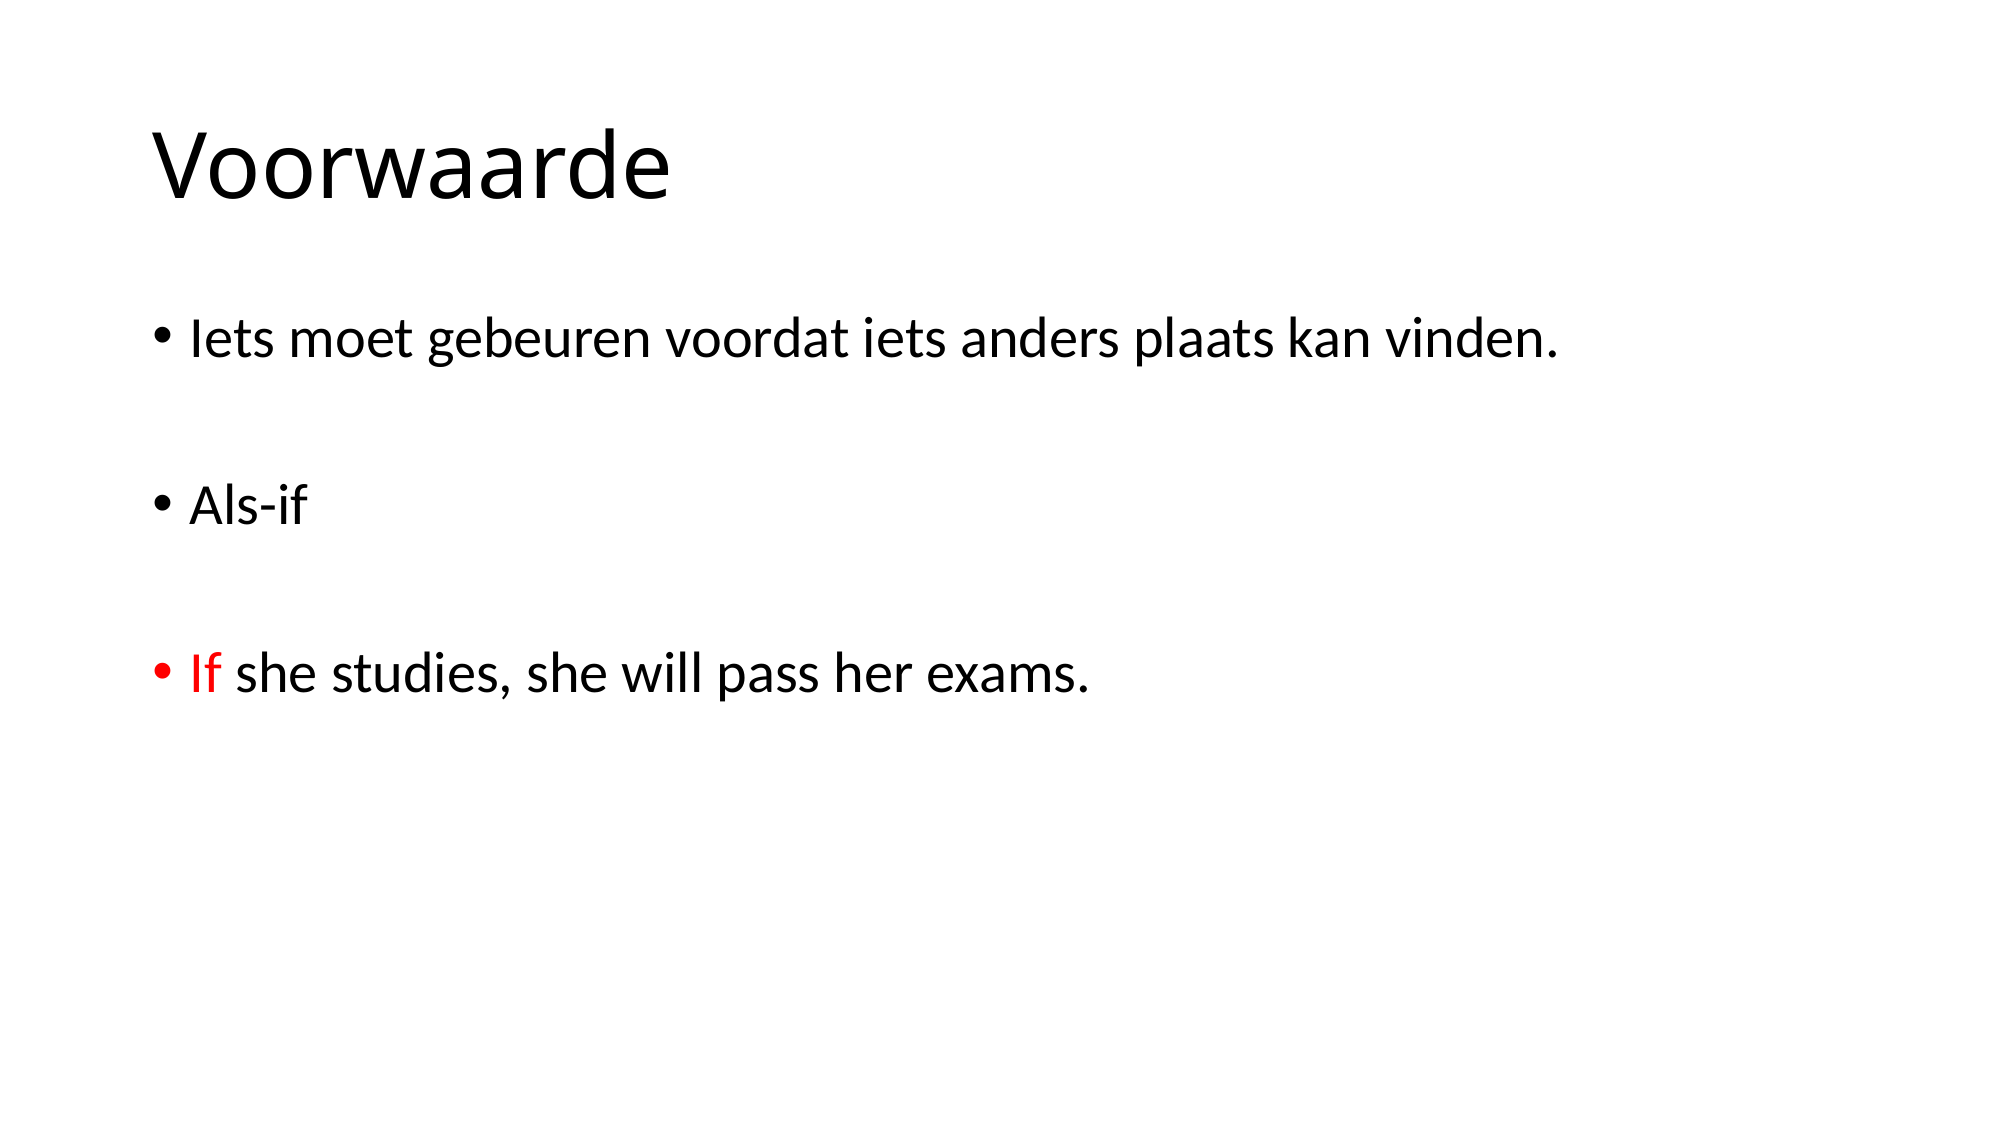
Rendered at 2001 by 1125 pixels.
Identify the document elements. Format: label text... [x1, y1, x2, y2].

list Iets moet gebeuren voordat iets anders plaats kan vinden. Als-if If she studies, she will pass her exams. [137, 299, 1863, 1014]
title Voorwaarde [137, 59, 1863, 278]
